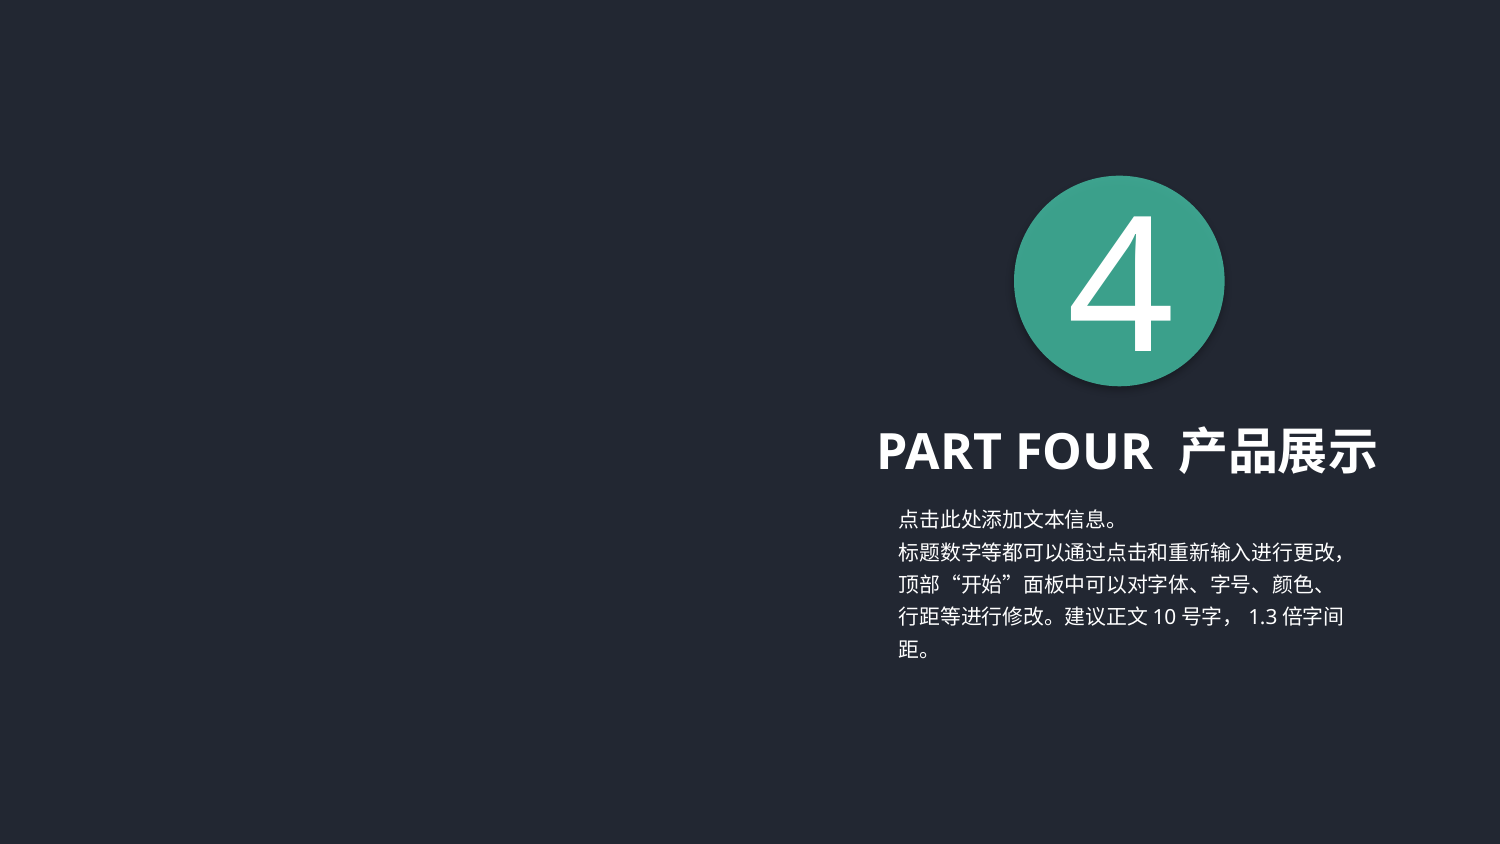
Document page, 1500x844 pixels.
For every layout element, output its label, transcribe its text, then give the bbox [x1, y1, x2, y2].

text_box 点击此处添加文本信息。 标题数字等都可以通过点击和重新输入进行更改，顶部“开始”面板中可以对字体、字号、颜色、行距等进行修改。建议正文10号字，1.3倍字间距。 [883, 491, 1365, 669]
text_box 4 [1052, 156, 1190, 397]
text_box [1013, 199, 1052, 363]
text_box PART FOUR 产品展示 [861, 412, 1393, 487]
text_box [1190, 201, 1226, 361]
